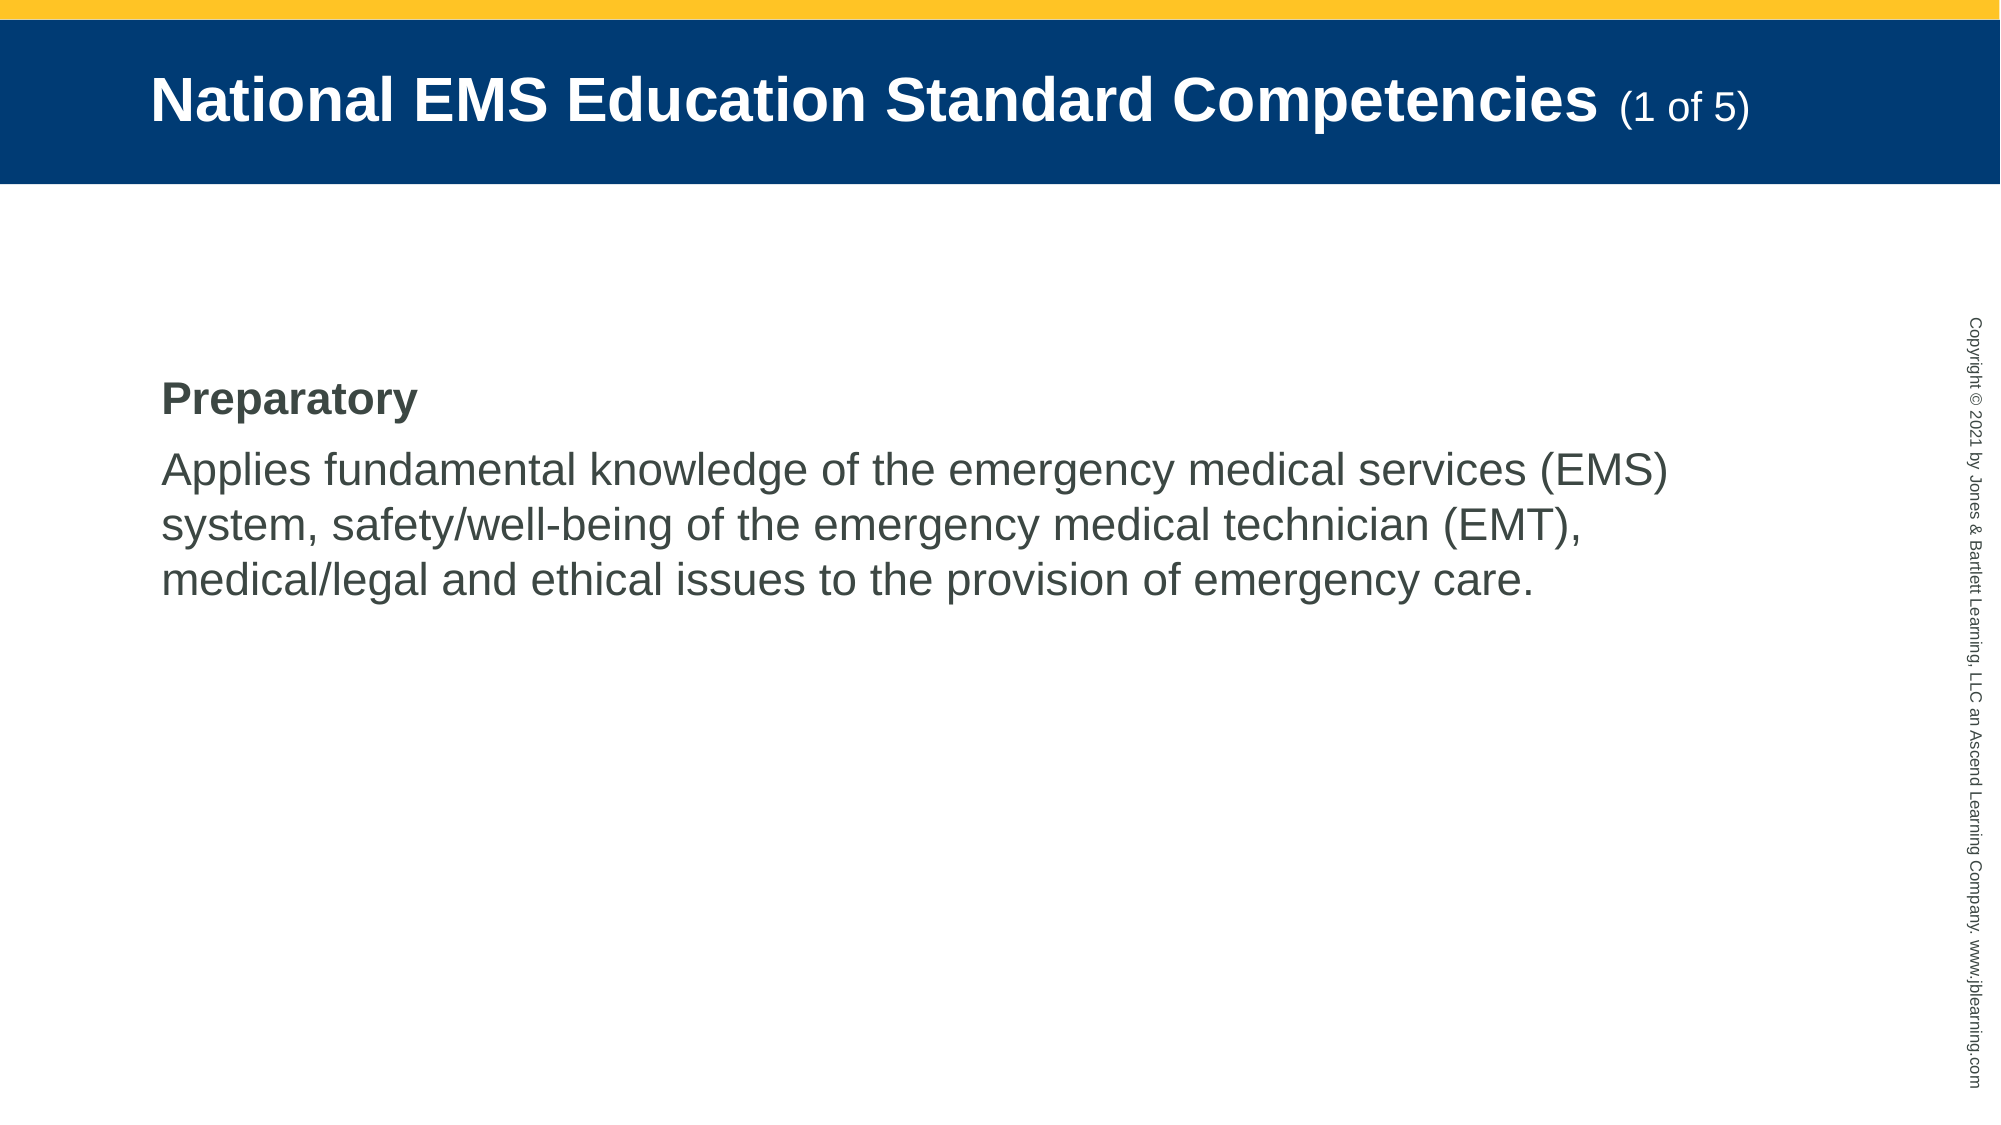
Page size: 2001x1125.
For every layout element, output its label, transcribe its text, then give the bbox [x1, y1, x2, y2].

title National EMS Education Standard Competencies (1 of 5) [0, 19, 2000, 185]
list Preparatory Applies fundamental knowledge of the emergency medical services (EMS) system, safety/well-being of the emergency medical technician (EMT), medical/legal and ethical issues to the provision of emergency care. [146, 361, 1859, 1016]
